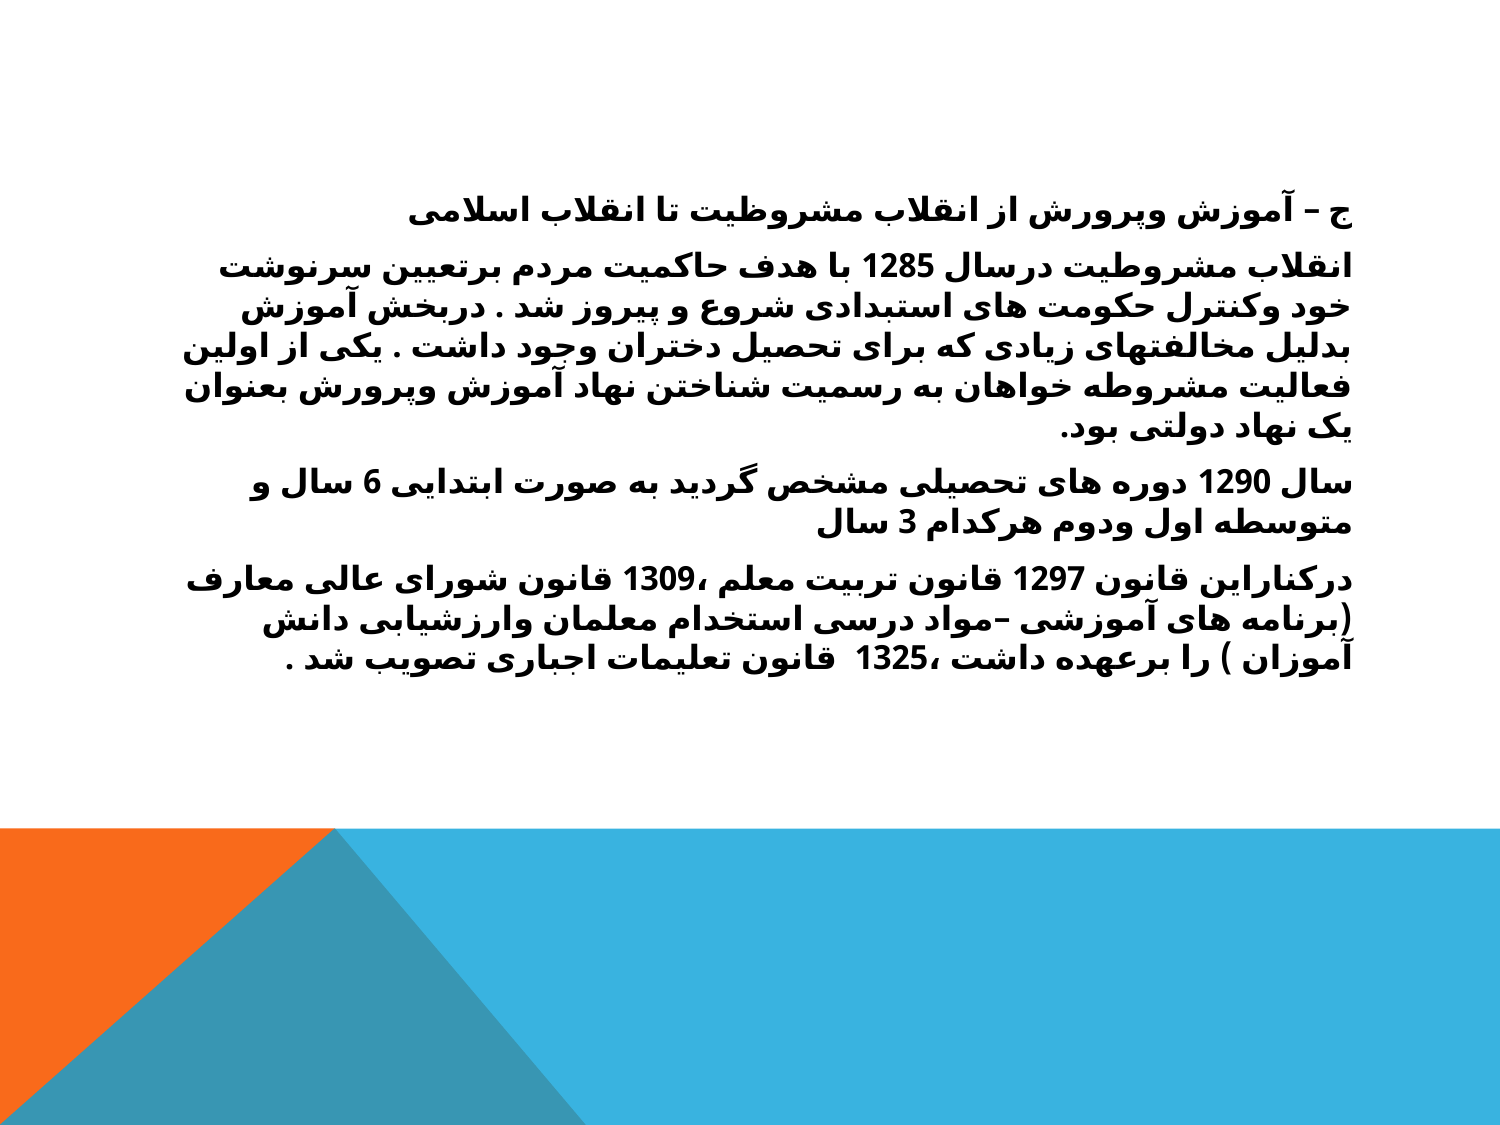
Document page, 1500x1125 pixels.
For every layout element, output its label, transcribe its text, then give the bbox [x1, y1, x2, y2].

list ج – آموزش وپرورش از انقلاب مشروظیت تا انقلاب اسلامی انقلاب مشروطیت درسال 1285 با هدف حاکمیت مردم برتعیین سرنوشت خود وکنترل حکومت های استبدادی شروع و پیروز شد . دربخش آموزش بدلیل مخالفتهای زیادی که برای تحصیل دختران وجود داشت . یکی از اولین فعالیت مشروطه خواهان به رسمیت شناختن نهاد آموزش وپرورش بعنوان یک نهاد دولتی بود. سال 1290 دوره های تحصیلی مشخص گردید به صورت ابتدایی 6 سال و متوسطه اول ودوم هرکدام 3 سال درکناراین قانون 1297 قانون تربیت معلم ،1309 قانون شورای عالی معارف (برنامه های آموزشی –مواد درسی استخدام معلمان وارزشیابی دانش آموزان ) را برعهده داشت ،1325 قانون تعلیمات اجباری تصویب شد . [135, 180, 1369, 768]
